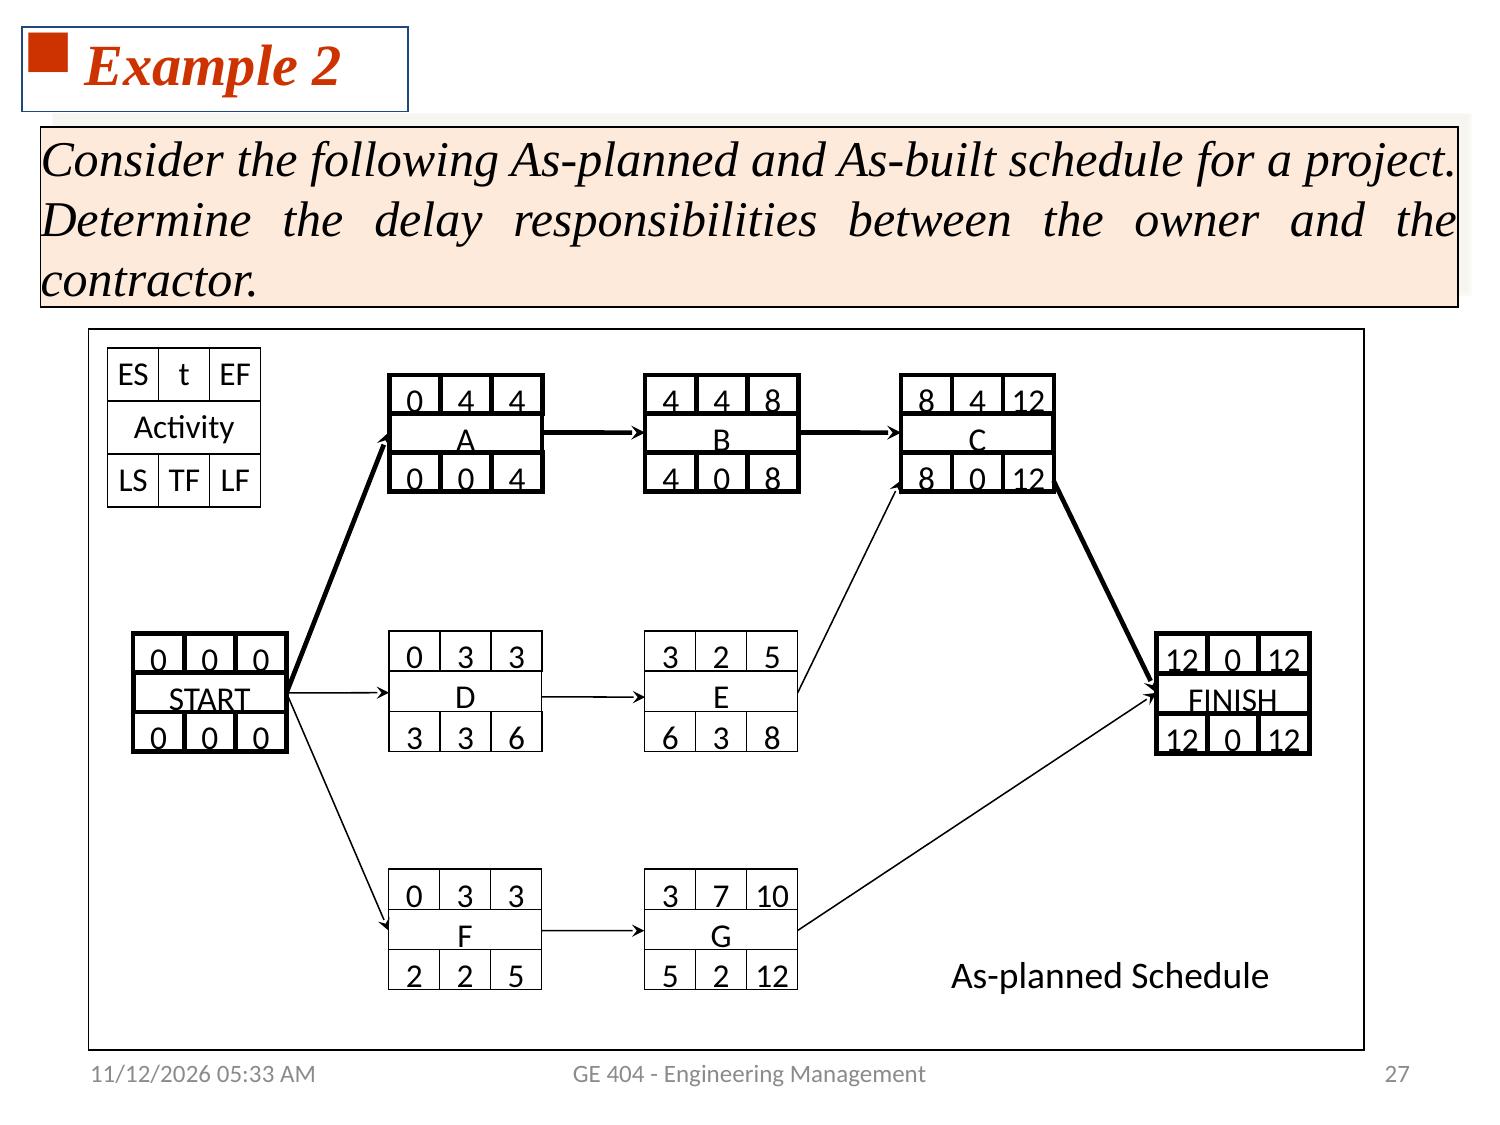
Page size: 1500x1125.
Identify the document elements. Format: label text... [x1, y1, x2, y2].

text_box Example 2 [21, 26, 409, 112]
slide_number 27 [1074, 1042, 1425, 1103]
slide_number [75, 1042, 425, 1103]
footer GE 404 - Engineering Management [512, 1059, 988, 1103]
text_box Consider the following As-planned and As-built schedule for a project. Determine the delay responsibilities between the owner and the contractor. [40, 126, 1459, 307]
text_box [88, 328, 1365, 1051]
